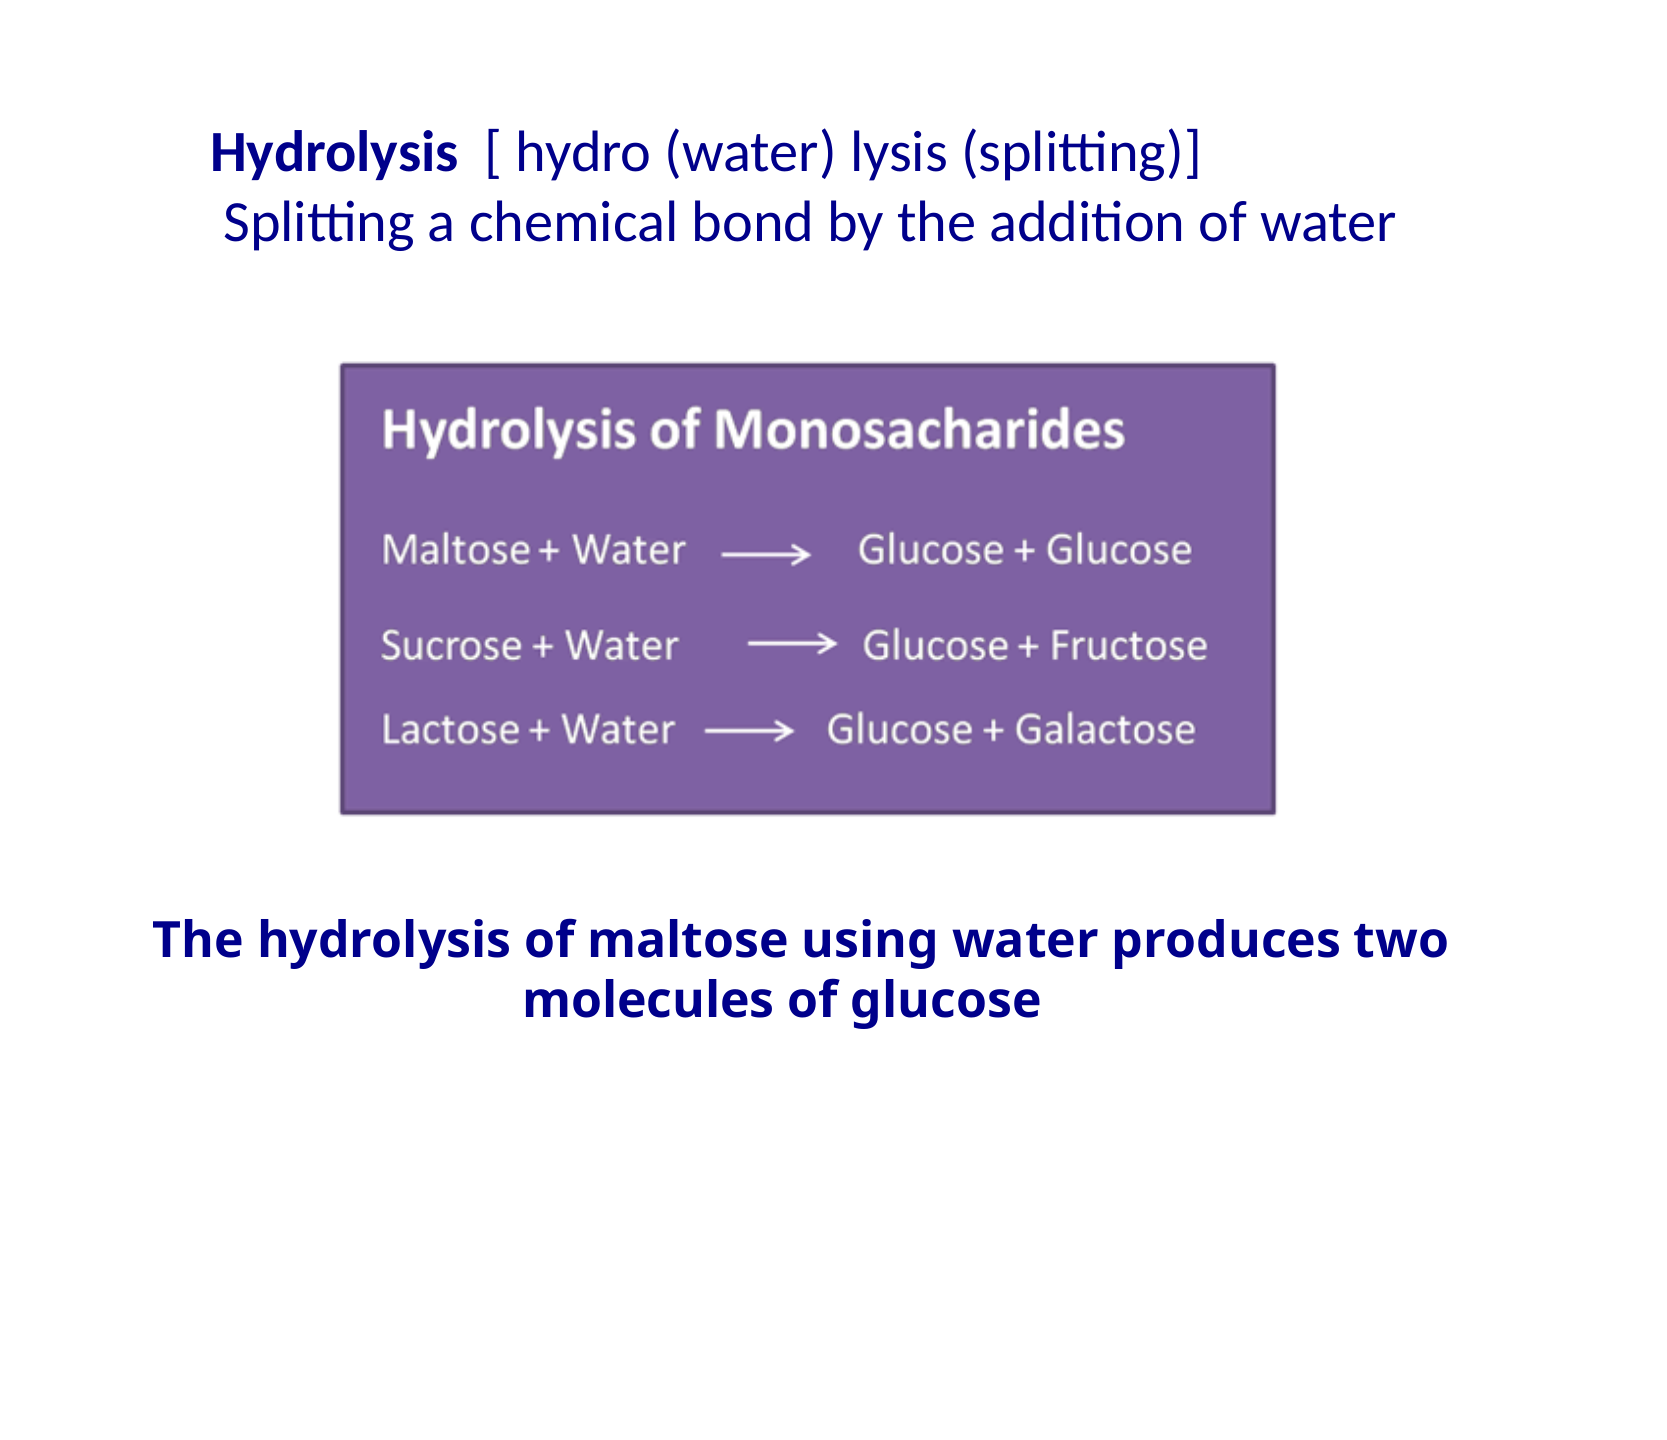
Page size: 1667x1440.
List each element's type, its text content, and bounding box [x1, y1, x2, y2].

text_box Hydrolysis [ hydro (water) lysis (splitting)] Splitting a chemical bond by the addition of water [195, 105, 1460, 261]
picture [333, 356, 1286, 825]
text_box The hydrolysis of maltose using water produces two molecules of glucose [62, 899, 1541, 1035]
